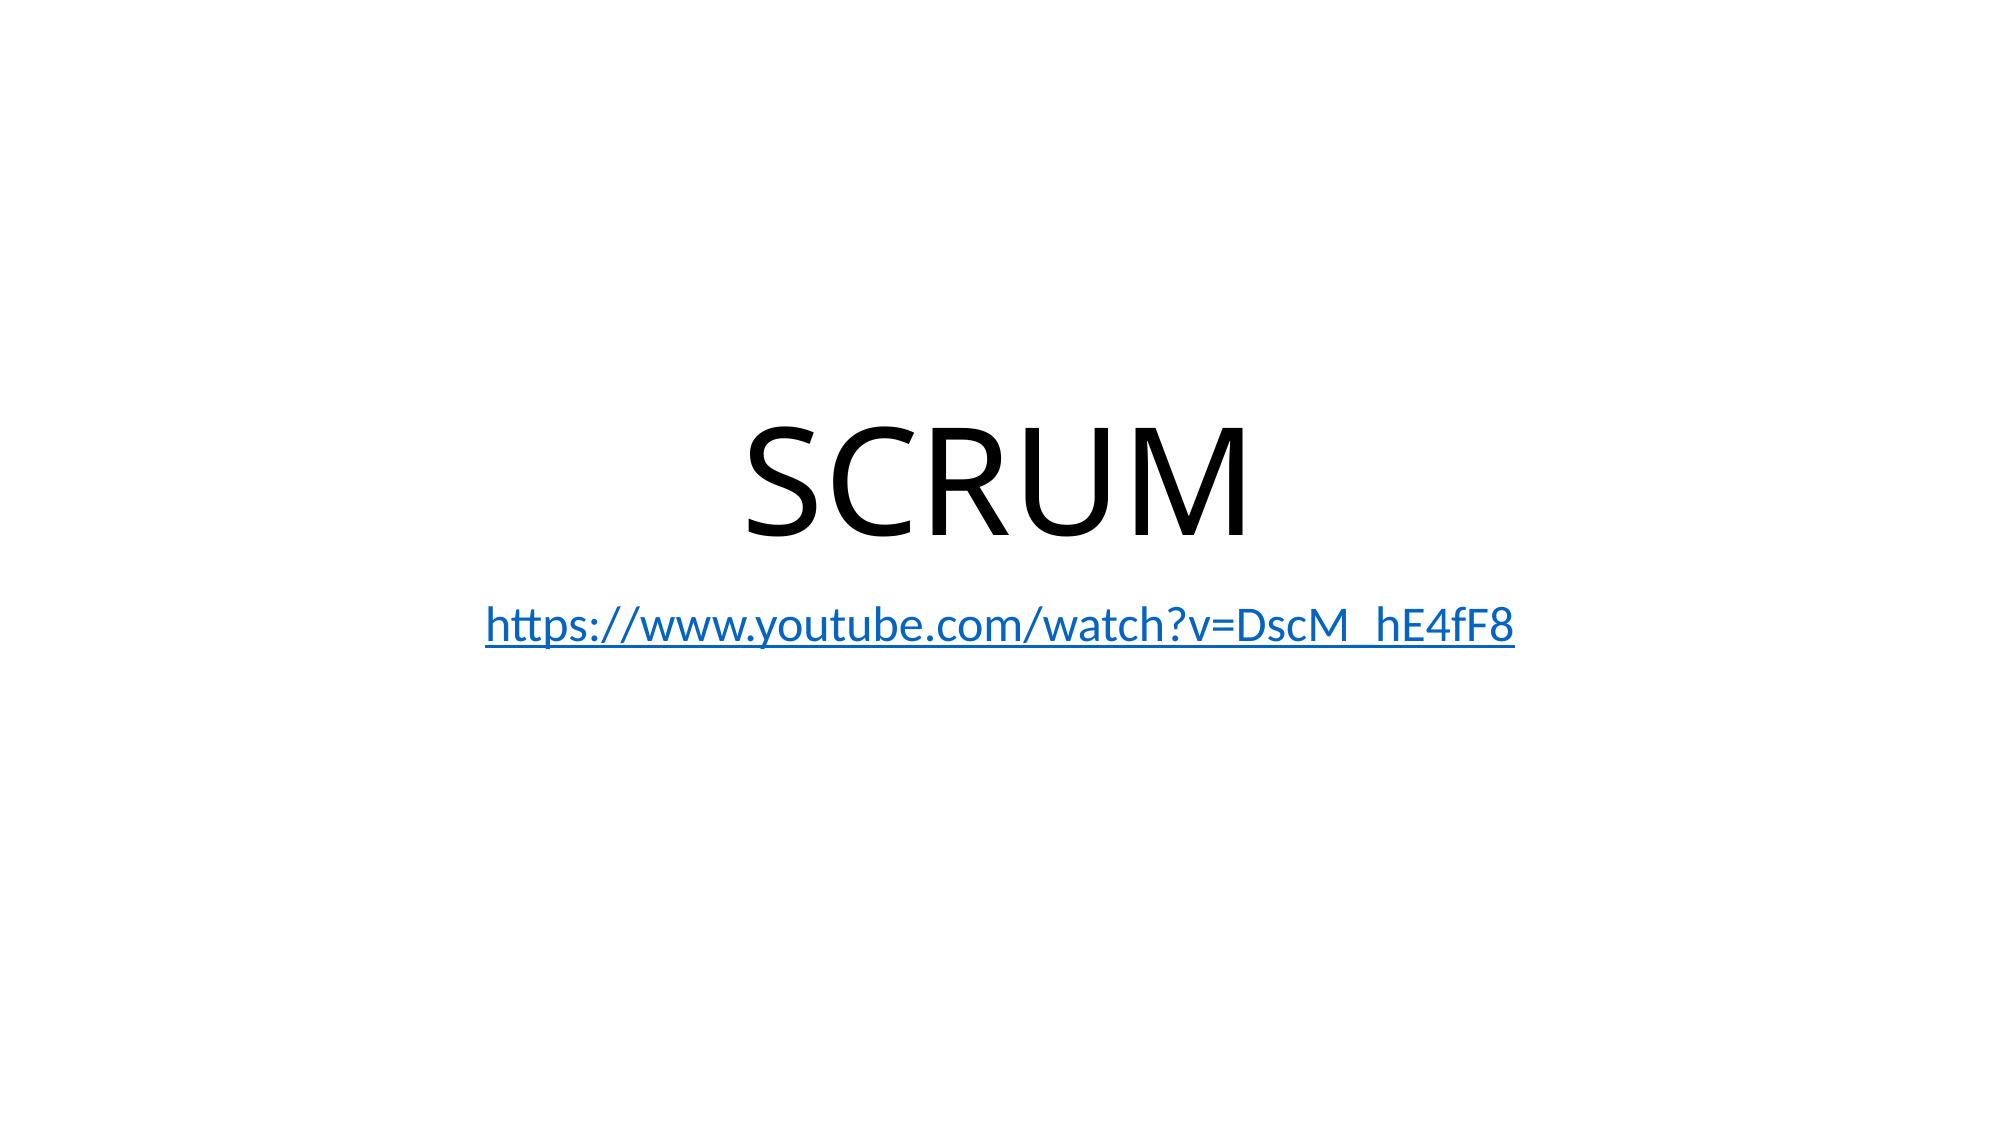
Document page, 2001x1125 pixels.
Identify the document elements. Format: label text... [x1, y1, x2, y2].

subtitle https://www.youtube.com/watch?v=DscM_hE4fF8 [249, 590, 1750, 863]
title SCRUM [249, 184, 1750, 576]
